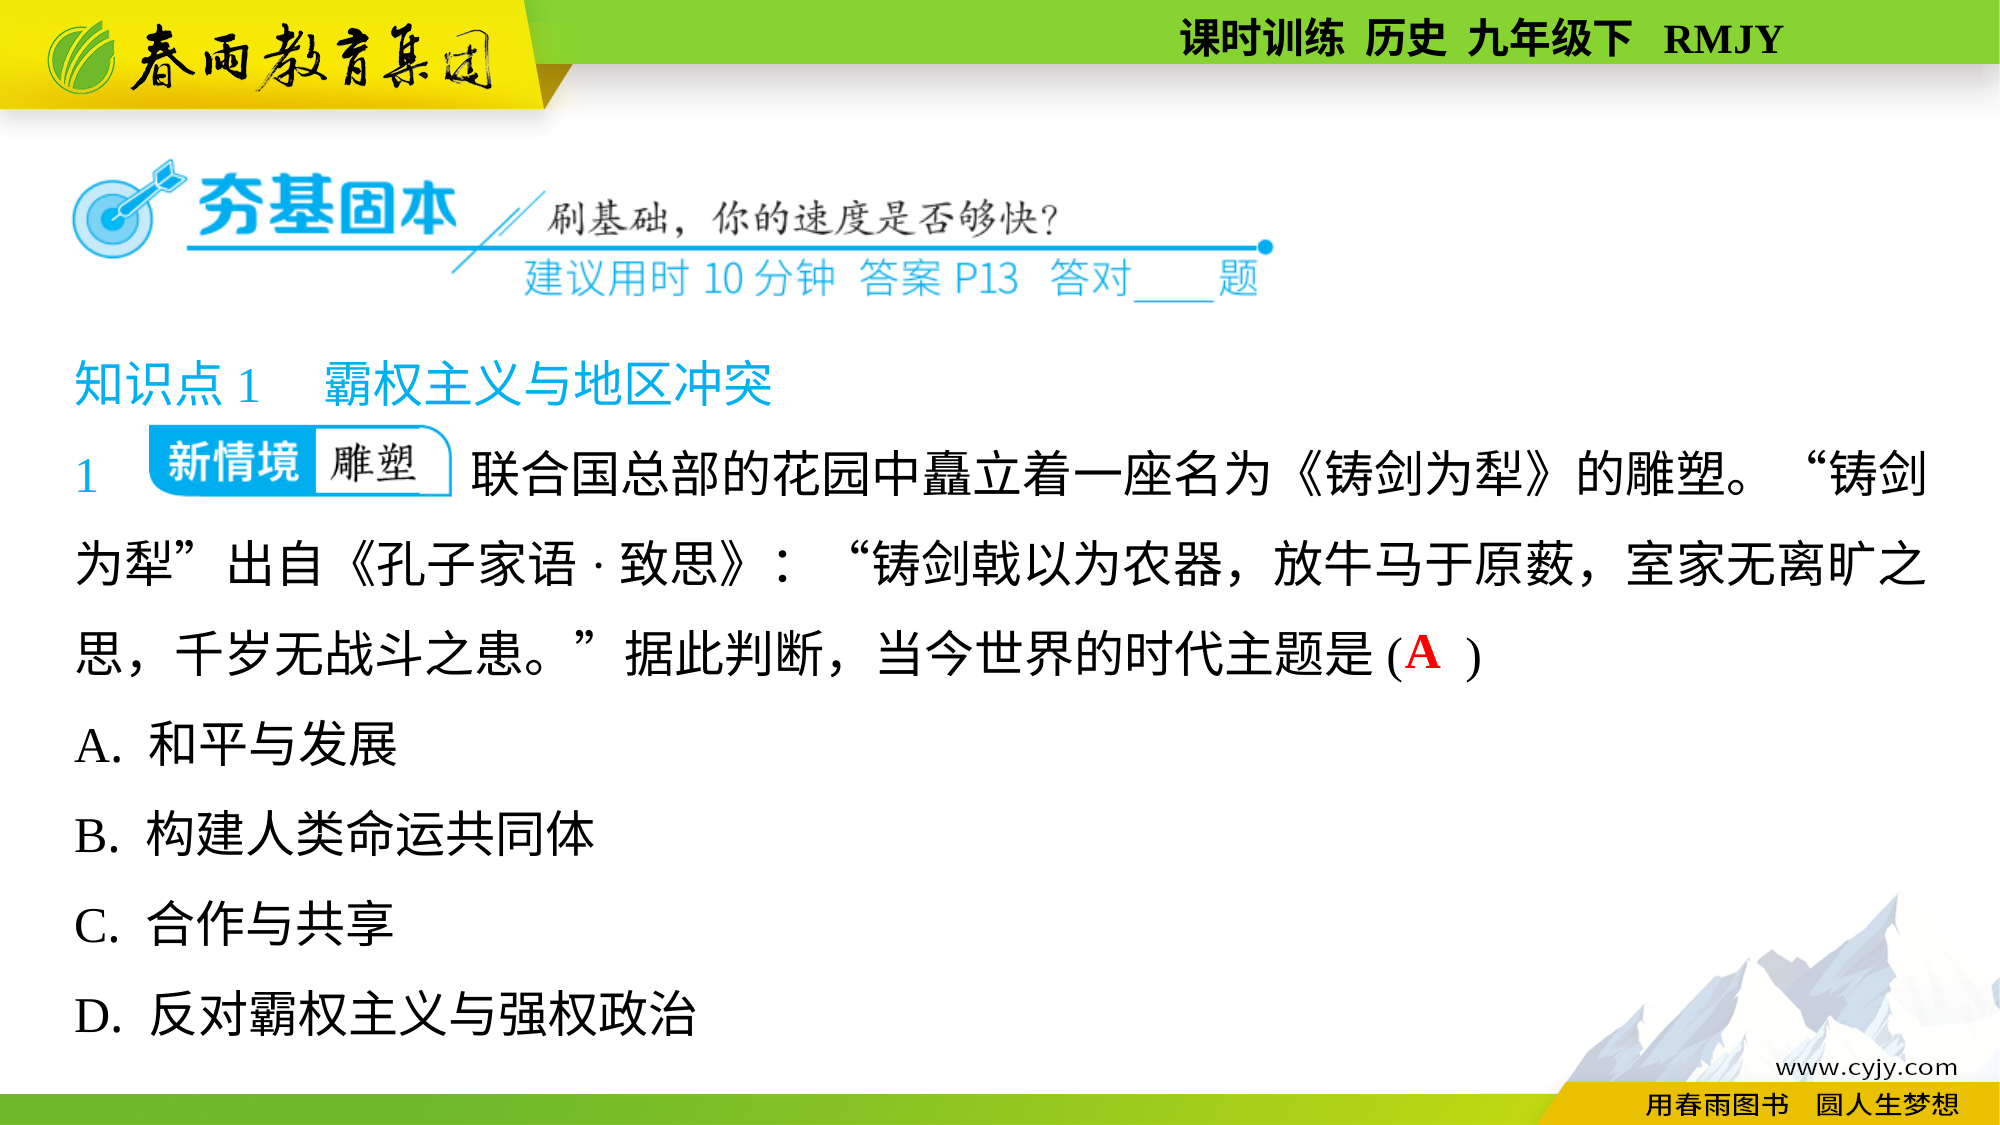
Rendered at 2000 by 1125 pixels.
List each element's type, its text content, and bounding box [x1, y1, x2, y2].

list 知识点1 霸权主义与地区冲突 1 联合国总部的花园中矗立着一座名为《铸剑为犁》的雕塑。“铸剑为犁”出自《孔子家语·致思》：“铸剑戟以为农器，放牛马于原薮，室家无离旷之思，千岁无战斗之患。”据此判断，当今世界的时代主题是( ) A. 和平与发展 B. 构建人类命运共同体 C. 合作与共享 D. 反对霸权主义与强权政治 [59, 314, 1944, 1057]
text_box A [1390, 610, 1456, 686]
picture [0, 0, 2000, 1125]
